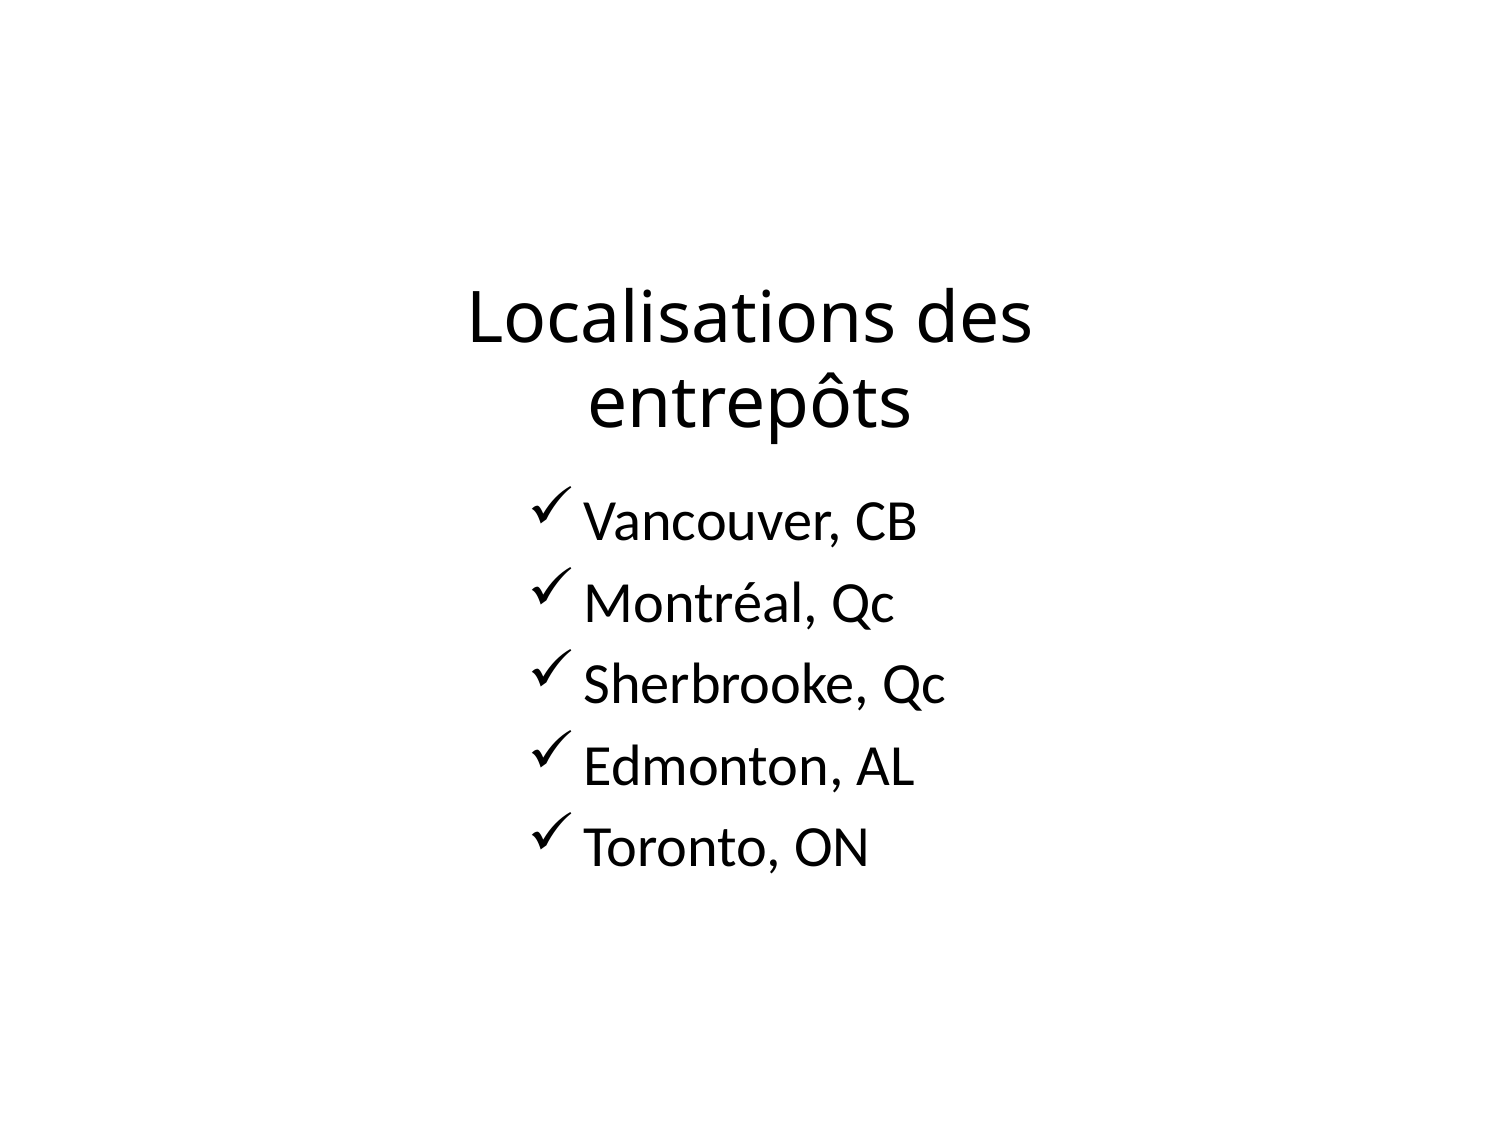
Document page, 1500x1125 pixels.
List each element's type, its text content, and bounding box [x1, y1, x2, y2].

title Localisations des entrepôts [387, 262, 1113, 450]
list Vancouver, CB Montréal, Qc Sherbrooke, Qc Edmonton, AL Toronto, ON [512, 474, 1213, 925]
